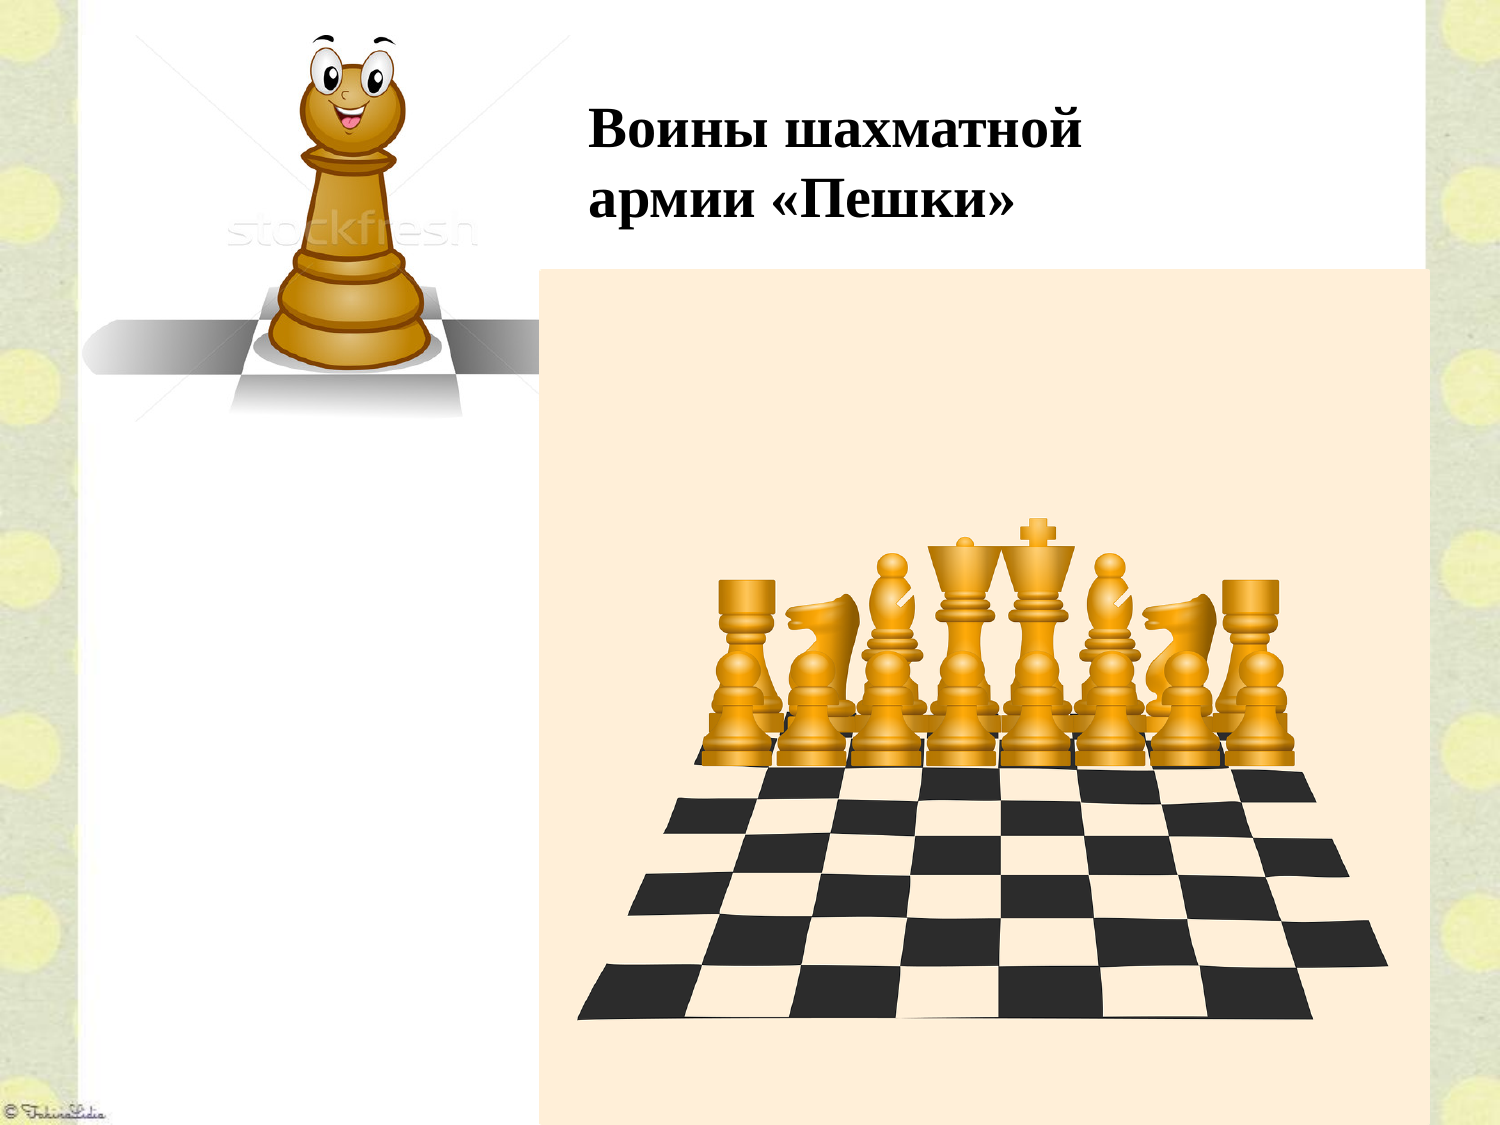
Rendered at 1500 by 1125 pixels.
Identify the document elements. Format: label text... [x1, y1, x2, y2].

picture [0, 0, 1500, 1125]
text_box Воины шахматной армии «Пешки» [627, 81, 1196, 237]
